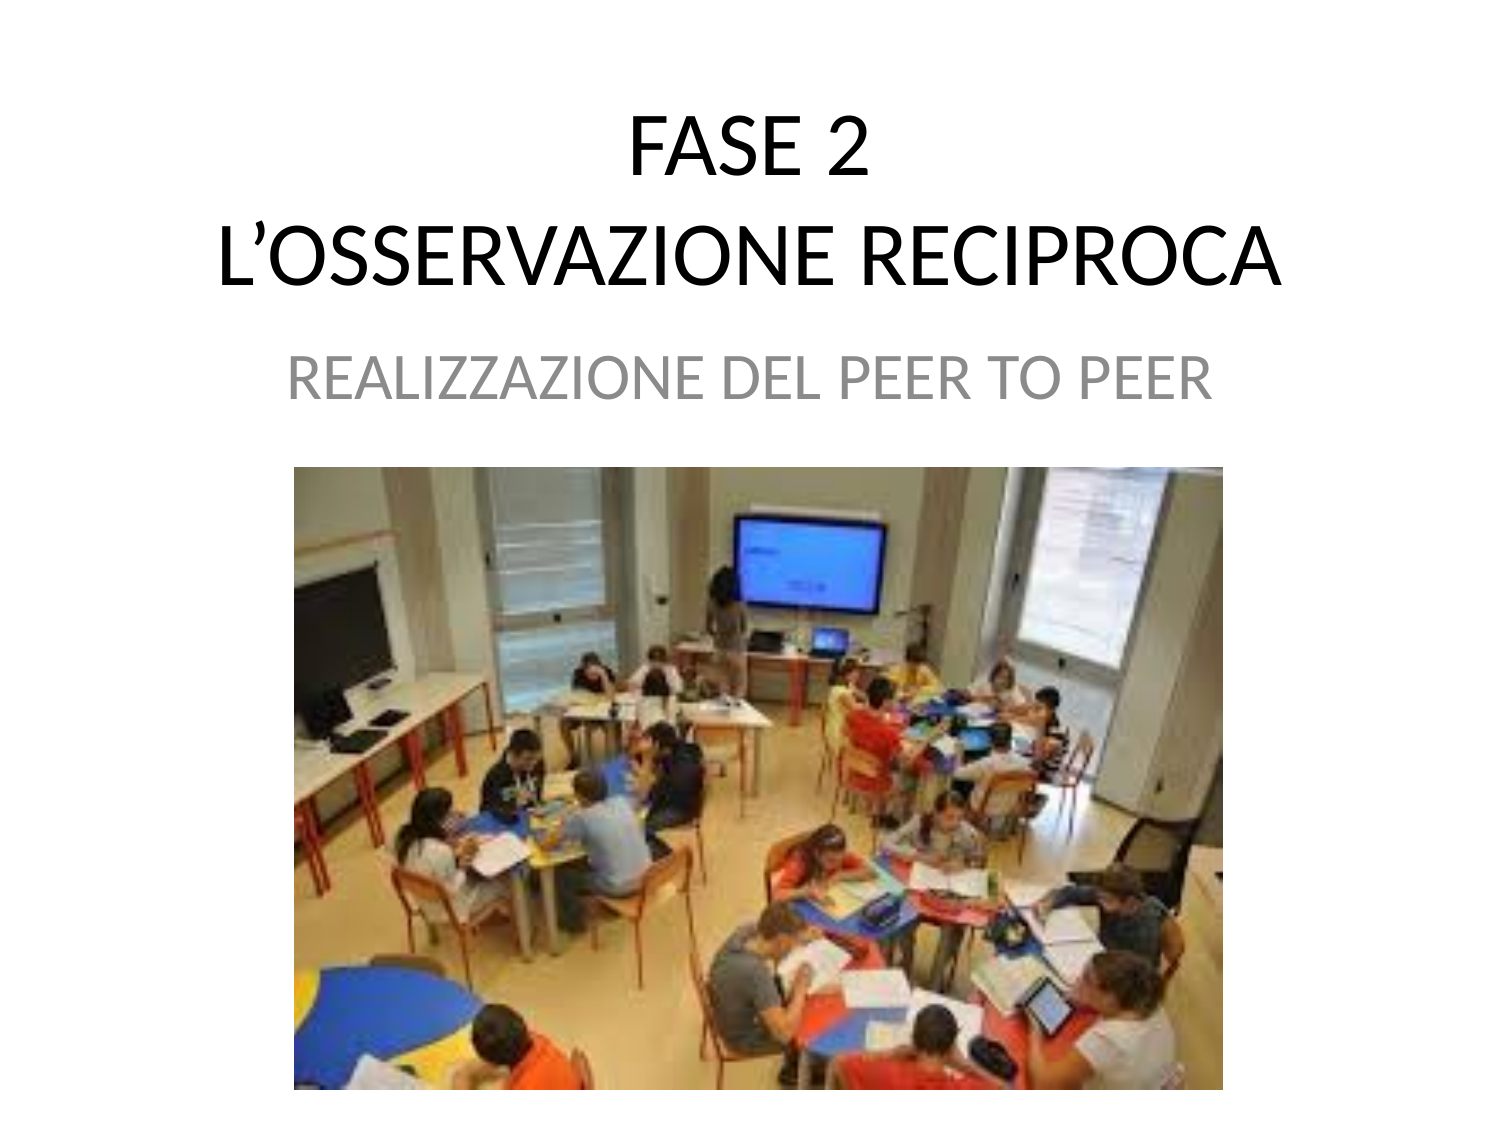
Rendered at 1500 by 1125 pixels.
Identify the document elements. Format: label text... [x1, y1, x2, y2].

subtitle REALIZZAZIONE DEL PEER TO PEER [225, 231, 1275, 461]
title FASE 2 L’OSSERVAZIONE RECIPROCA [112, 73, 1388, 315]
picture [294, 467, 1223, 1091]
